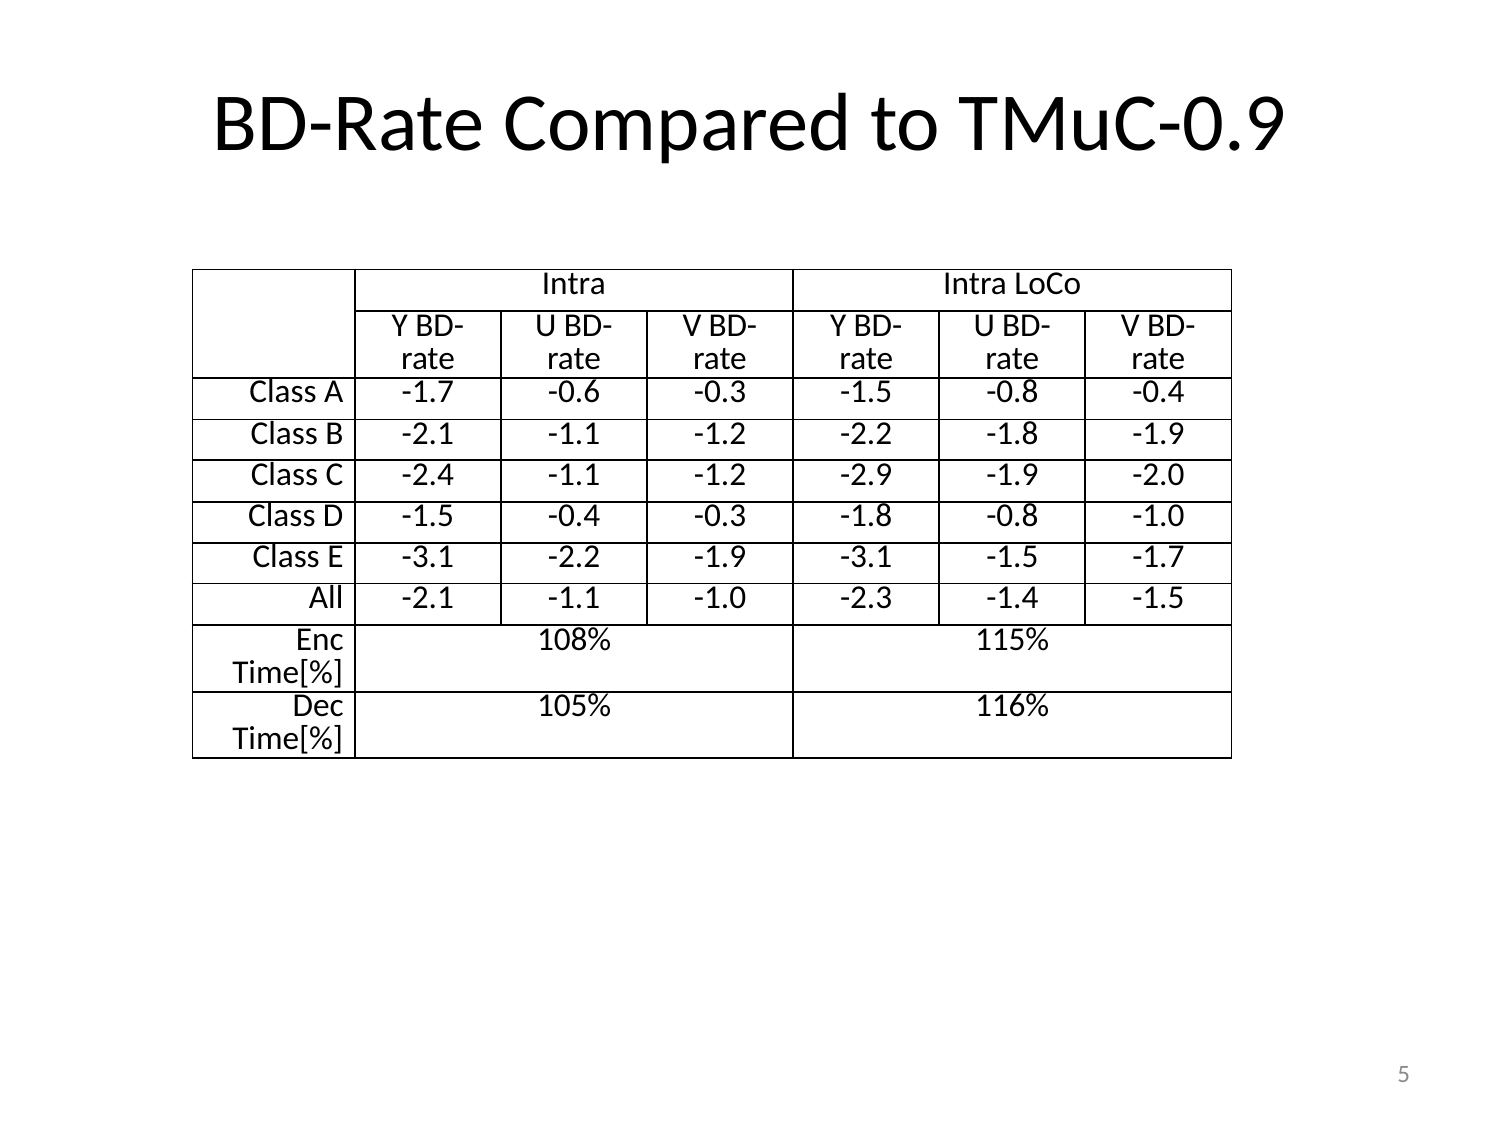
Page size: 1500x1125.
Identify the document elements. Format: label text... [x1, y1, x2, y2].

table_cell 108% [356, 626, 792, 691]
table_cell -1.1 [502, 584, 646, 624]
table_cell -1.9 [940, 461, 1084, 501]
table_cell Class C [193, 461, 354, 501]
table_cell -1.5 [1086, 584, 1231, 624]
table_header [193, 270, 354, 377]
table_cell -3.1 [794, 544, 938, 583]
table_cell U BD-rate [940, 312, 1084, 377]
table_cell -1.5 [356, 503, 500, 542]
table_cell -1.0 [1086, 503, 1231, 542]
table_header Intra [356, 270, 792, 310]
table_cell -2.9 [794, 461, 938, 501]
table_cell -1.9 [648, 544, 792, 583]
table_cell V BD-rate [1086, 312, 1231, 377]
table_cell -0.3 [648, 503, 792, 542]
table_cell Y BD-rate [356, 312, 500, 377]
table_cell -1.5 [940, 544, 1084, 583]
table_cell Class D [193, 503, 354, 542]
table_cell -2.2 [794, 420, 938, 459]
table_cell -0.6 [502, 379, 646, 419]
table_cell 115% [794, 626, 1231, 691]
table_cell -3.1 [356, 544, 500, 583]
table_cell -1.9 [1086, 420, 1231, 459]
table_cell -0.8 [940, 379, 1084, 419]
table_cell 105% [356, 693, 792, 757]
table_cell -2.0 [1086, 461, 1231, 501]
table_cell -2.2 [502, 544, 646, 583]
table_cell -2.4 [356, 461, 500, 501]
table_cell Dec Time[%] [193, 693, 354, 757]
table_cell -1.5 [794, 379, 938, 419]
table_cell All [193, 584, 354, 624]
table_cell V BD-rate [648, 312, 792, 377]
slide_number 5 [1074, 1042, 1425, 1103]
table_cell -1.2 [648, 461, 792, 501]
table_cell -2.3 [794, 584, 938, 624]
table_cell -1.8 [794, 503, 938, 542]
table_header Intra LoCo [794, 270, 1231, 310]
table_cell Class E [193, 544, 354, 583]
table_cell -1.2 [648, 420, 792, 459]
table_cell 116% [794, 693, 1231, 757]
table_cell -1.7 [356, 379, 500, 419]
table_cell Enc Time[%] [193, 626, 354, 691]
table_cell -2.1 [356, 420, 500, 459]
table_cell -1.1 [502, 420, 646, 459]
table_cell -1.1 [502, 461, 646, 501]
table_cell -1.8 [940, 420, 1084, 459]
table_cell -1.7 [1086, 544, 1231, 583]
table_cell Y BD-rate [794, 312, 938, 377]
table_cell -0.4 [1086, 379, 1231, 419]
table_cell Class B [193, 420, 354, 459]
table_cell -0.4 [502, 503, 646, 542]
table_cell -0.3 [648, 379, 792, 419]
table_cell U BD-rate [502, 312, 646, 377]
table_cell Class A [193, 379, 354, 419]
title BD-Rate Compared to TMuC-0.9 [112, 59, 1388, 175]
table_cell -1.4 [940, 584, 1084, 624]
table_cell -1.0 [648, 584, 792, 624]
table_cell -0.8 [940, 503, 1084, 542]
table_cell -2.1 [356, 584, 500, 624]
